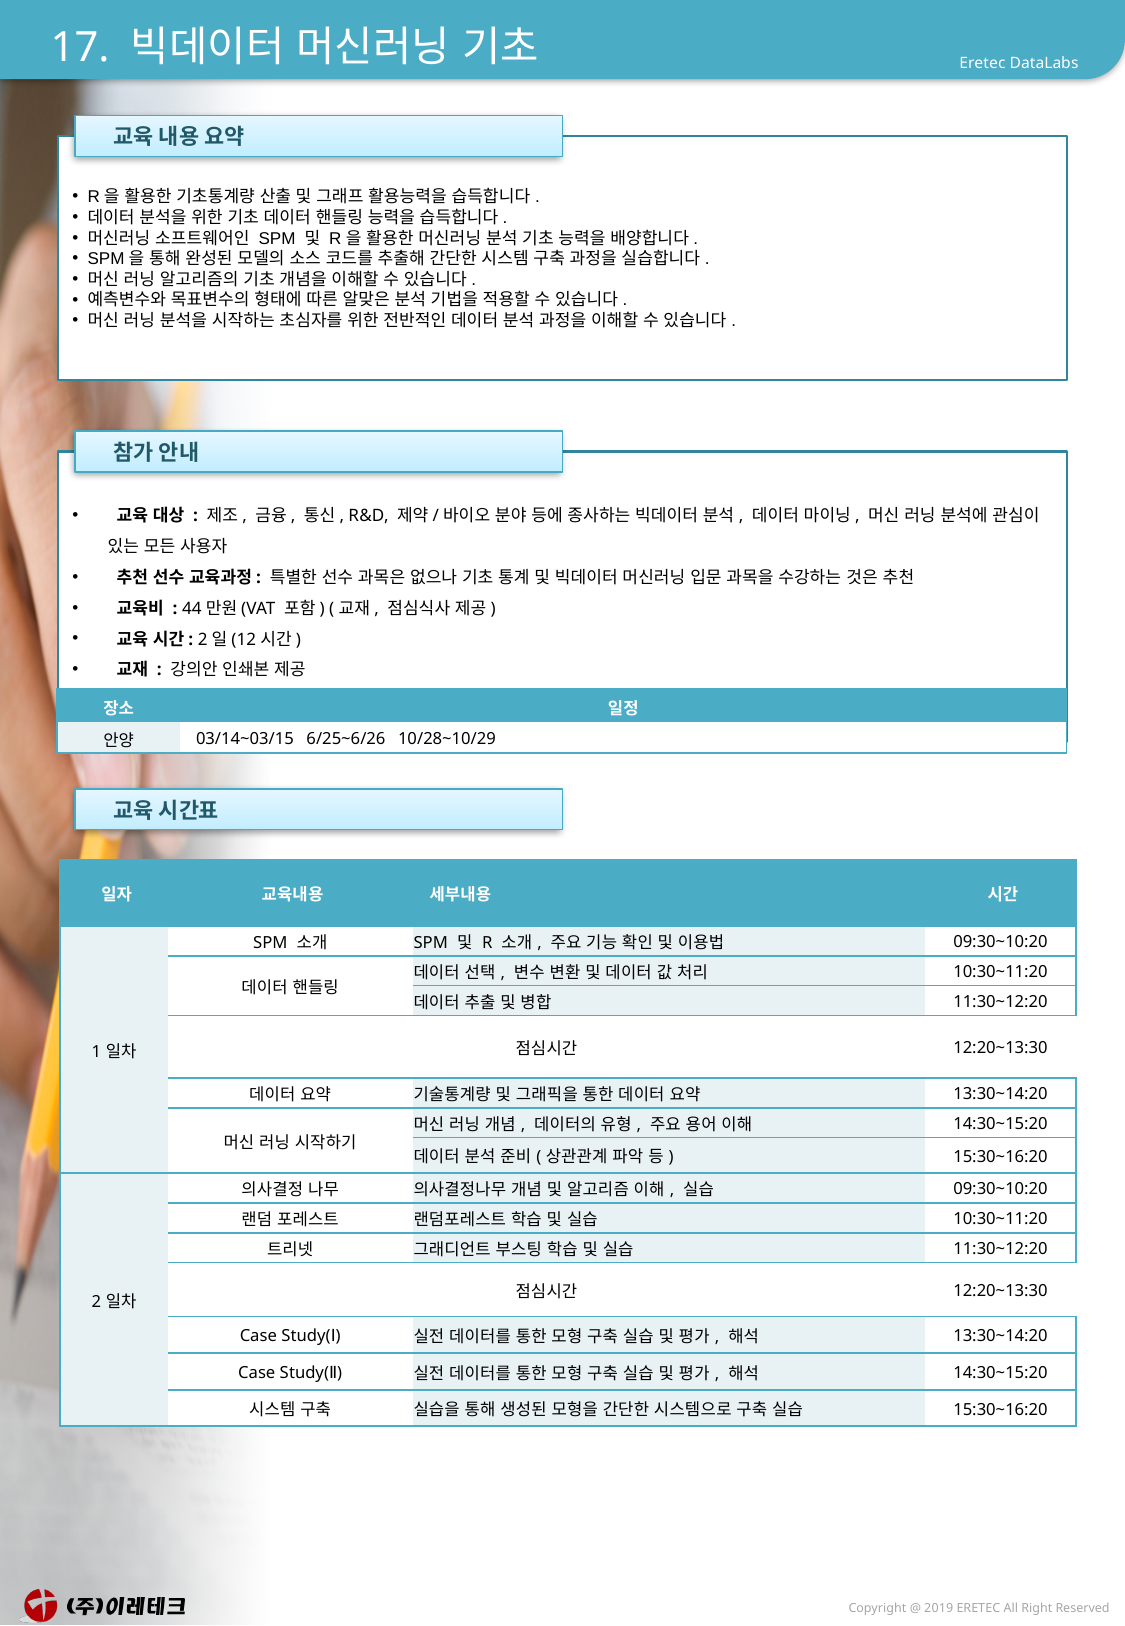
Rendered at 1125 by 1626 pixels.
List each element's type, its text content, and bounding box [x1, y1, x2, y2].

table_header 교육내용 [168, 861, 413, 925]
table_cell 11:30~12:20 [925, 986, 1075, 1015]
table_cell 09:30~10:20 [925, 1174, 1075, 1202]
text_box 교육 대상 : 제조, 금융, 통신, R&D, 제약/바이오 분야 등에 종사하는 빅데이터 분석, 데이터 마이닝, 머신 러닝 분석에 관심이 있는 모든 사용자 추천 선수 교육과정: 특별한 선수 과목은 없으나 기초 통계 및 빅데이터 머신러닝 입문 과목을 수강하는 것은 추천 교육비 : 44만원(VAT 포함) (교재, 점심식사 제공) 교육 시간: 2일(12시간) 교재 : 강의안 인쇄본 제공 [57, 486, 1068, 687]
table_cell 10:30~11:20 [925, 957, 1075, 985]
table_header 장소 [58, 690, 180, 720]
text_box R을 활용한 기초통계량 산출 및 그래프 활용능력을 습득합니다. 데이터 분석을 위한 기초 데이터 핸들링 능력을 습득합니다. 머신러닝 소프트웨어인 SPM 및 R을 활용한 머신러닝 분석 기초 능력을 배양합니다. SPM을 통해 완성된 모델의 소스 코드를 추출해 간단한 시스템 구축 과정을 실습합니다. 머신 러닝 알고리즘의 기초 개념을 이해할 수 있습니다. 예측변수와 목표변수의 형태에 따른 알맞은 분석 기법을 적용할 수 있습니다. 머신 러닝 분석을 시작하는 초심자를 위한 전반적인 데이터 분석 과정을 이해할 수 있습니다. [57, 157, 1068, 338]
table_cell 시스템 구축 [168, 1391, 413, 1425]
table_cell SPM 및 R 소개, 주요 기능 확인 및 이용법 [413, 927, 925, 955]
table_header 세부내용 [413, 861, 925, 925]
table_header 일자 [61, 861, 168, 925]
text_box [55, 134, 1070, 382]
table_header 시간 [925, 861, 1075, 925]
table_cell 데이터 추출 및 병합 [413, 986, 925, 1015]
table_cell 실전 데이터를 통한 모형 구축 실습 및 평가, 해석 [413, 1317, 925, 1352]
title 17. 빅데이터 머신러닝 기초 [35, 9, 1049, 80]
table_cell 트리넷 [168, 1234, 413, 1262]
table_cell 의사결정나무 개념 및 알고리즘 이해, 실습 [413, 1174, 925, 1202]
table_cell 15:30~16:20 [925, 1391, 1075, 1425]
table_cell 13:30~14:20 [925, 1317, 1075, 1352]
table_header 일정 [180, 690, 1066, 720]
table_cell 데이터 요약 [168, 1079, 413, 1107]
table_cell 11:30~12:20 [925, 1234, 1075, 1262]
table_cell SPM 소개 [168, 927, 413, 955]
text_box 교육 내용 요약 [74, 115, 563, 157]
table_cell 점심시간 [168, 1016, 925, 1077]
table_cell 14:30~15:20 [925, 1109, 1075, 1137]
table_cell 14:30~15:20 [925, 1354, 1075, 1389]
table_cell 실습을 통해 생성된 모형을 간단한 시스템으로 구축 실습 [413, 1391, 925, 1425]
table_cell 2일차 [61, 1174, 168, 1425]
table_cell 머신 러닝 시작하기 [168, 1109, 413, 1172]
text_box 참가 안내 [74, 430, 563, 473]
table_cell 안양 [58, 722, 180, 752]
table_cell 09:30~10:20 [925, 927, 1075, 955]
table_cell 점심시간 [168, 1263, 925, 1316]
picture [0, 48, 1125, 1625]
text_box [55, 449, 1070, 744]
table_cell 그래디언트 부스팅 학습 및 실습 [413, 1234, 925, 1262]
table_cell 03/14~03/15 6/25~6/26 10/28~10/29 [180, 722, 1066, 752]
table_cell 데이터 핸들링 [168, 957, 413, 1015]
table_cell Case Study(Ⅱ) [168, 1354, 413, 1389]
table_cell 실전 데이터를 통한 모형 구축 실습 및 평가, 해석 [413, 1354, 925, 1389]
table_cell 12:20~13:30 [925, 1016, 1076, 1077]
table_cell Case Study(Ⅰ) [168, 1317, 413, 1352]
table_cell 13:30~14:20 [925, 1079, 1075, 1107]
table_cell 의사결정 나무 [168, 1174, 413, 1202]
table_cell 12:20~13:30 [925, 1263, 1076, 1316]
table_cell 기술통계량 및 그래픽을 통한 데이터 요약 [413, 1079, 925, 1107]
table_cell 1일차 [61, 927, 168, 1172]
text_box 교육 시간표 [74, 788, 563, 830]
table_cell 15:30~16:20 [925, 1138, 1075, 1172]
table_cell 머신 러닝 개념, 데이터의 유형, 주요 용어 이해 [413, 1109, 925, 1137]
table_cell 랜덤 포레스트 [168, 1204, 413, 1232]
table_cell 데이터 선택, 변수 변환 및 데이터 값 처리 [413, 957, 925, 985]
table_cell 10:30~11:20 [925, 1204, 1075, 1232]
table_cell 랜덤포레스트 학습 및 실습 [413, 1204, 925, 1232]
table_cell 데이터 분석 준비(상관관계 파악 등) [413, 1138, 925, 1172]
